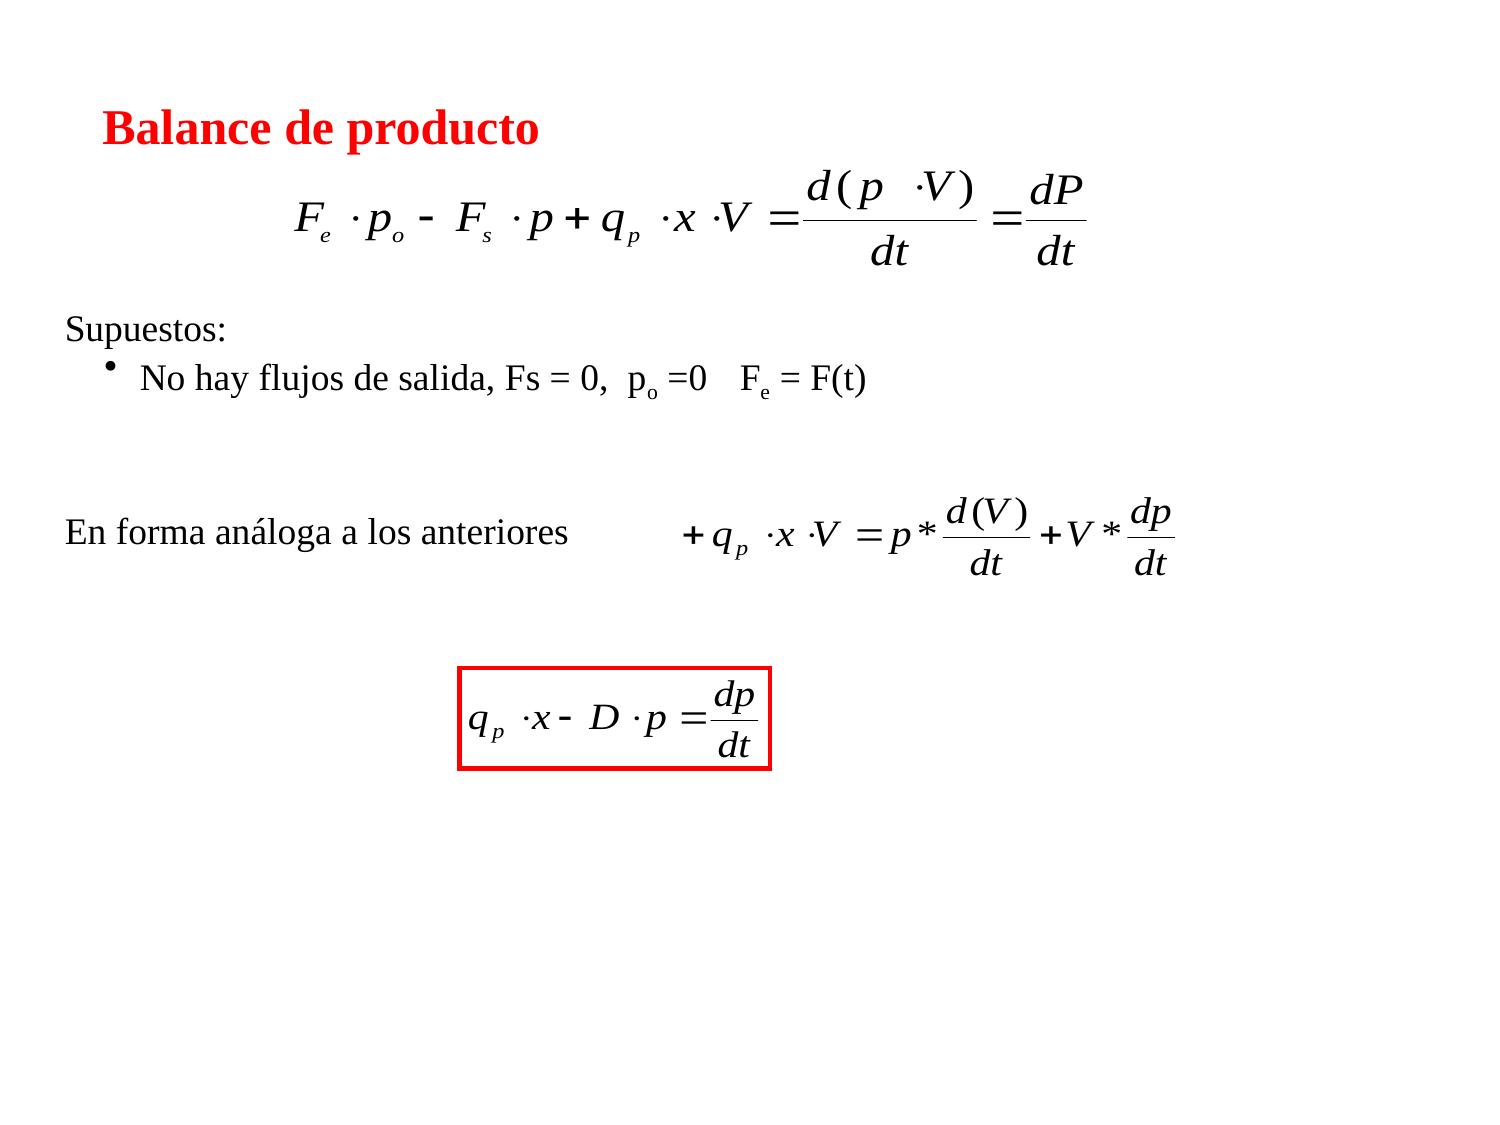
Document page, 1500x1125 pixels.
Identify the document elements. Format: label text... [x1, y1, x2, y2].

text_box Balance de producto [87, 87, 1142, 163]
text_box En forma análoga a los anteriores [50, 499, 669, 560]
text_box Supuestos: No hay flujos de salida, Fs = 0, po =0 Fe = F(t) [50, 312, 1213, 404]
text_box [674, 487, 1184, 585]
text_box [461, 670, 768, 767]
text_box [286, 159, 1094, 276]
